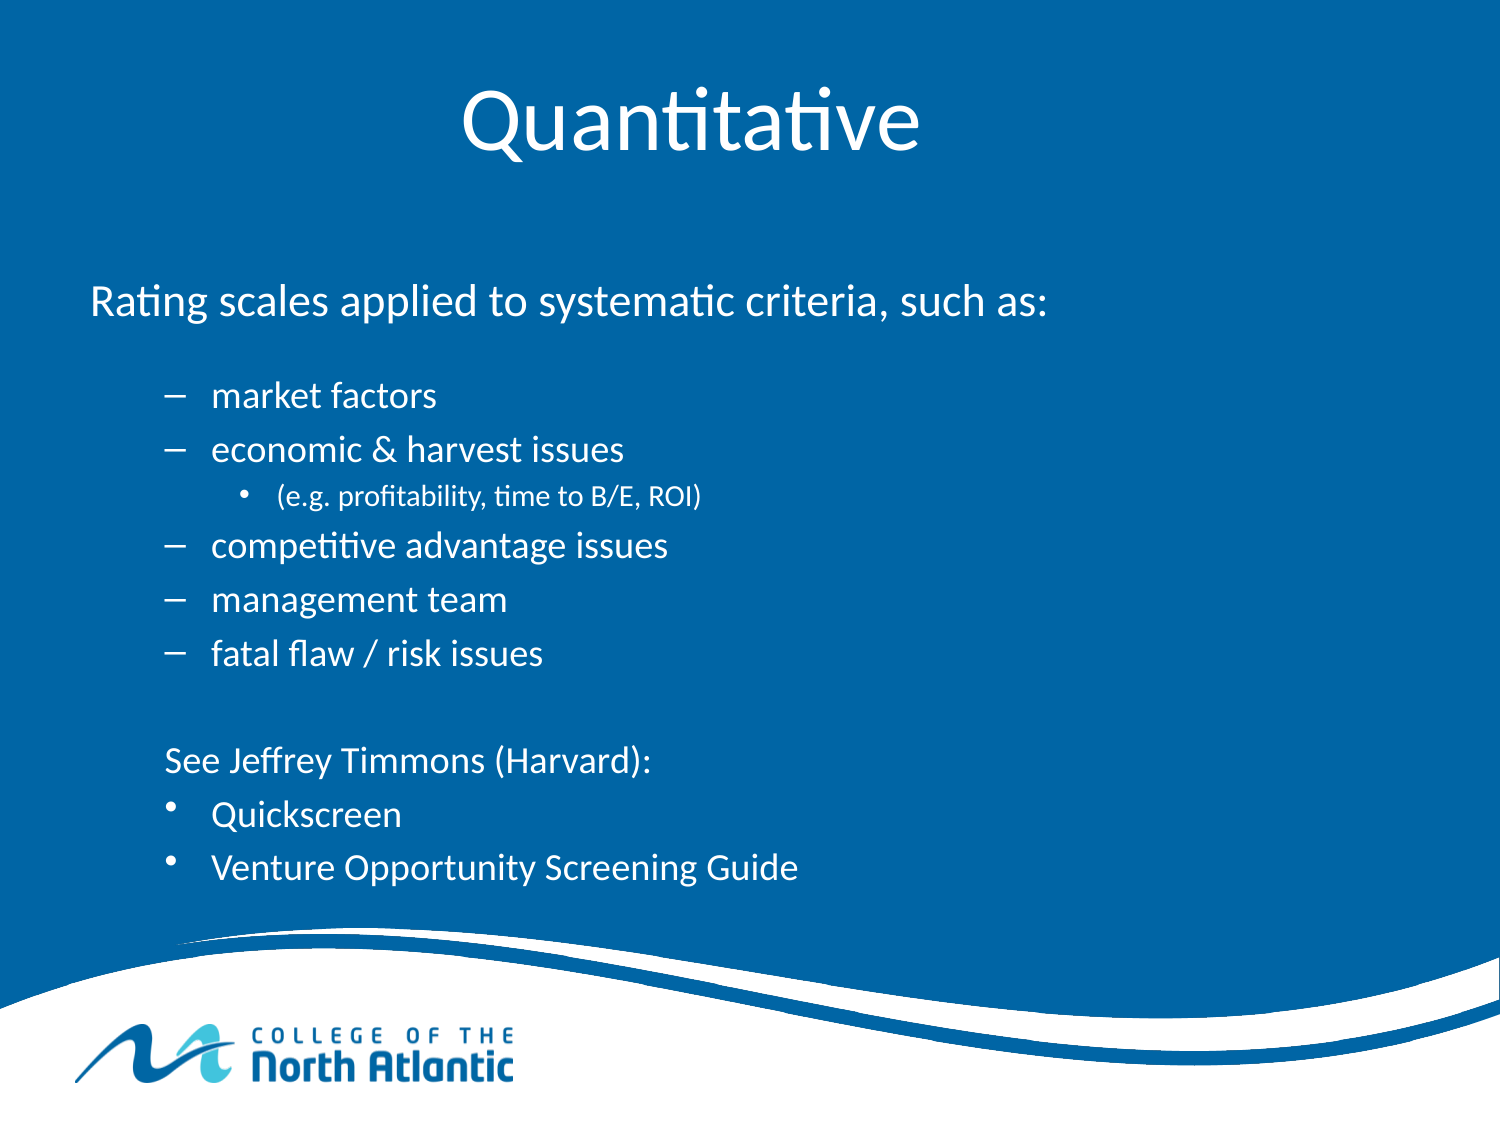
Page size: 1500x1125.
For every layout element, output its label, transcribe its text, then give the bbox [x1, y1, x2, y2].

list Rating scales applied to systematic criteria, such as: market factors economic & harvest issues (e.g. profitability, time to B/E, ROI) competitive advantage issues management team fatal flaw / risk issues See Jeffrey Timmons (Harvard): Quickscreen Venture Opportunity Screening Guide [75, 262, 1425, 900]
title Quantitative [99, 37, 1283, 191]
picture [0, 928, 1500, 1125]
